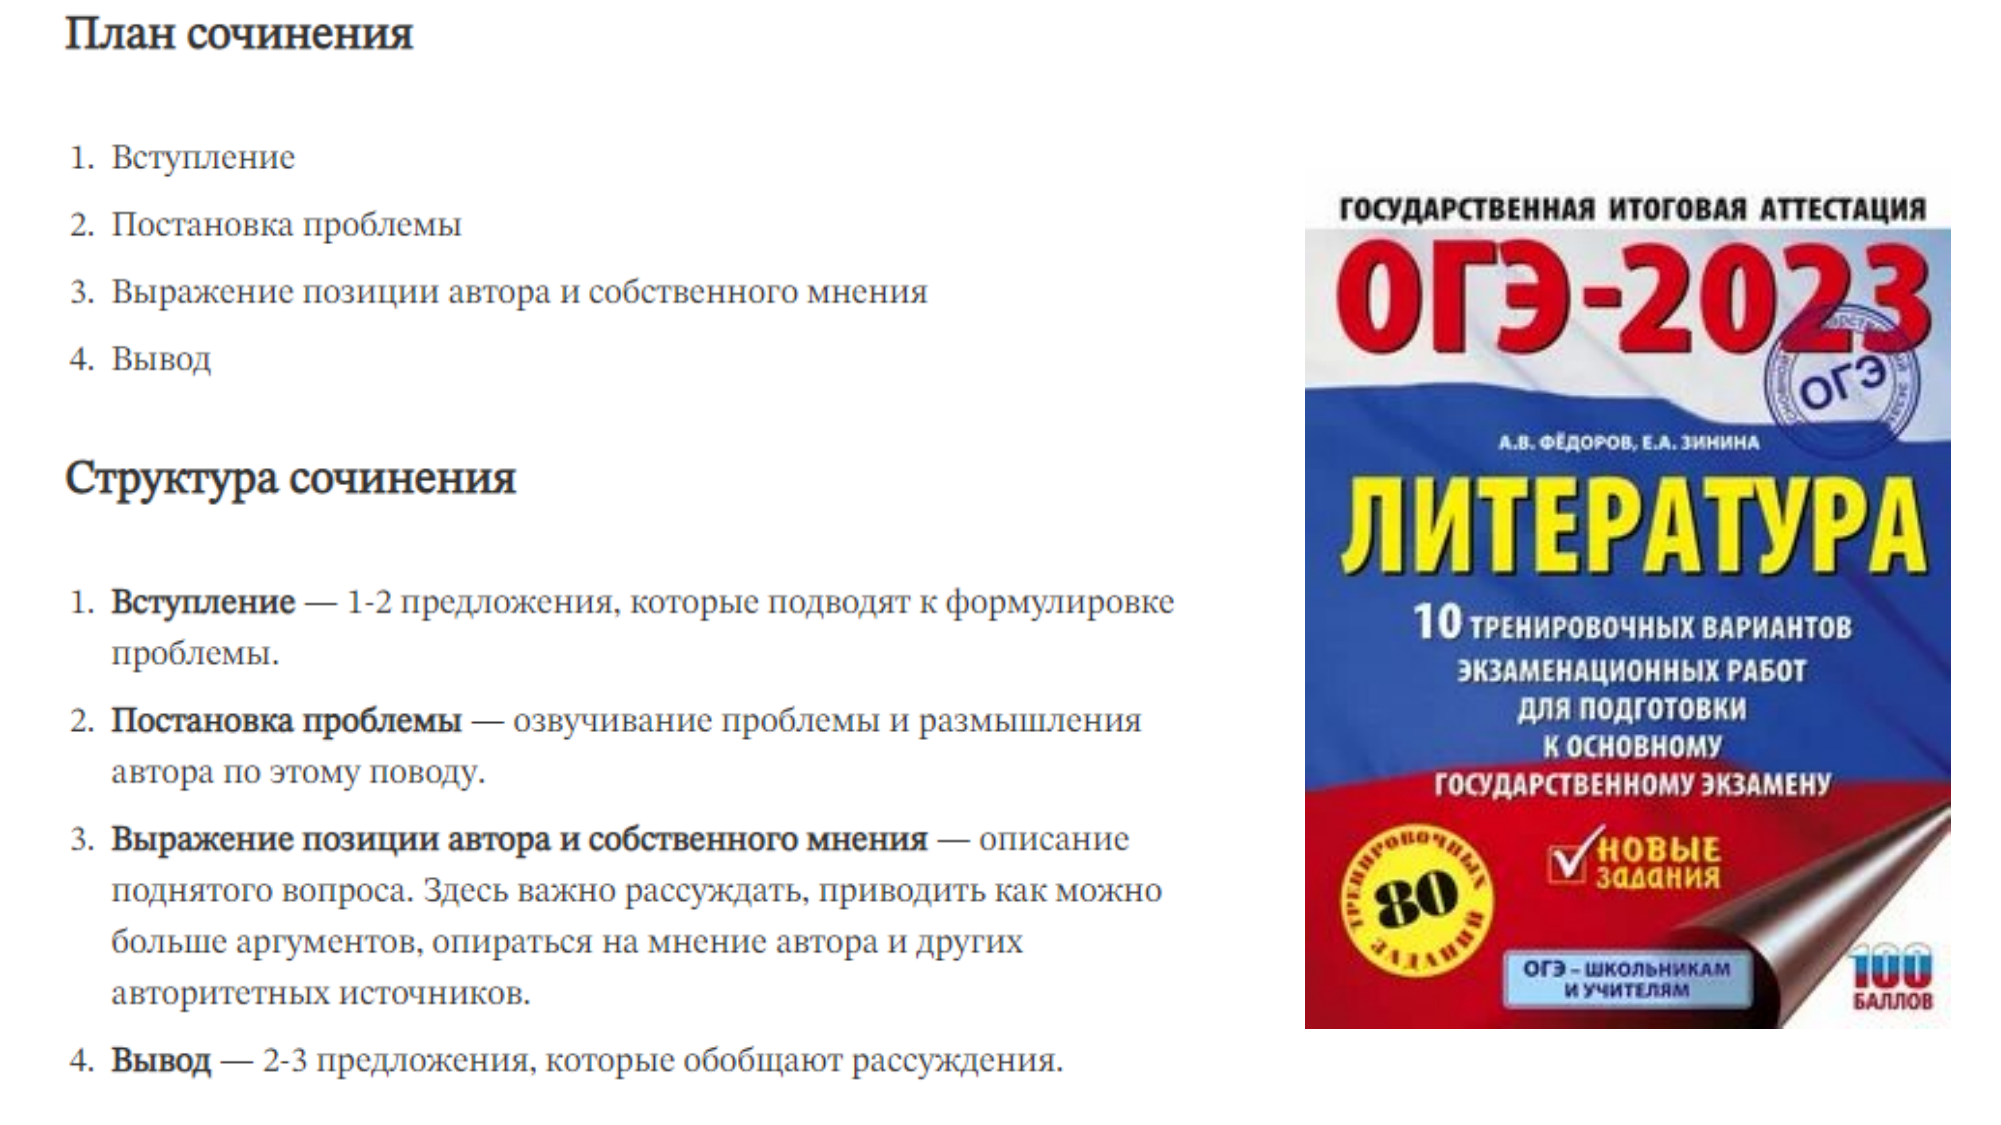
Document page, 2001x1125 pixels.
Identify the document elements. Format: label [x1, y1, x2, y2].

list [13, 9, 1344, 1125]
picture [1305, 168, 1951, 1029]
